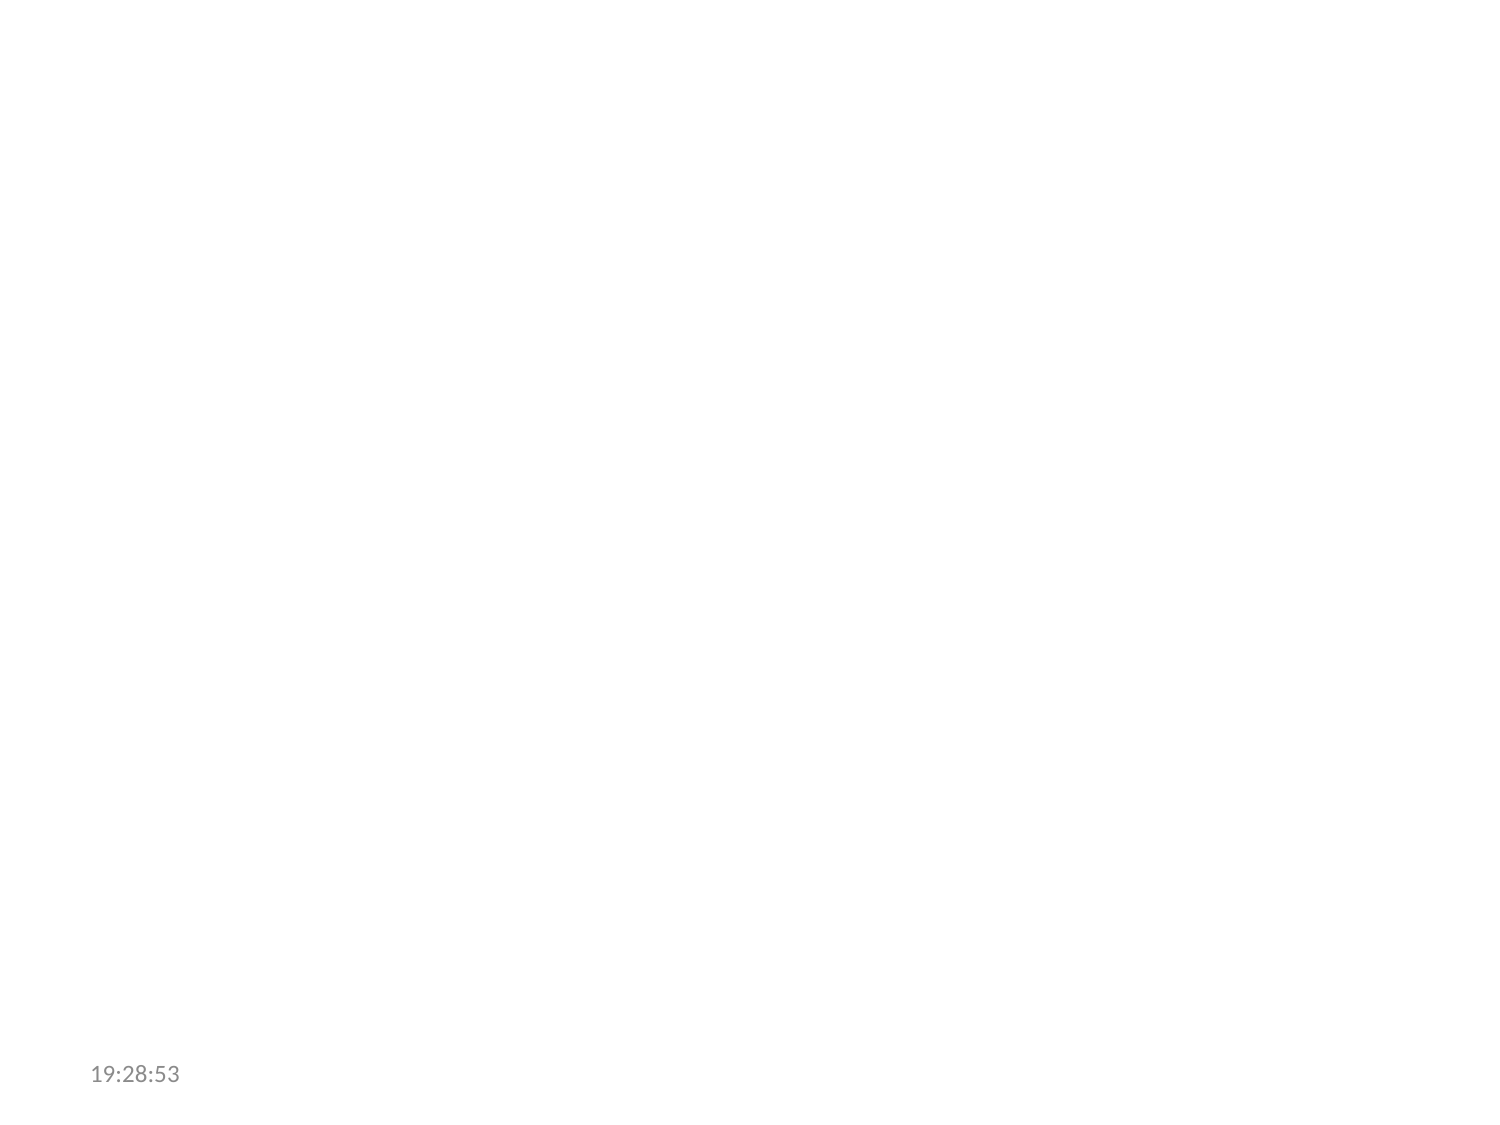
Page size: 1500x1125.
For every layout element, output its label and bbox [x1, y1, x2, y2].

slide_number [75, 1042, 425, 1103]
